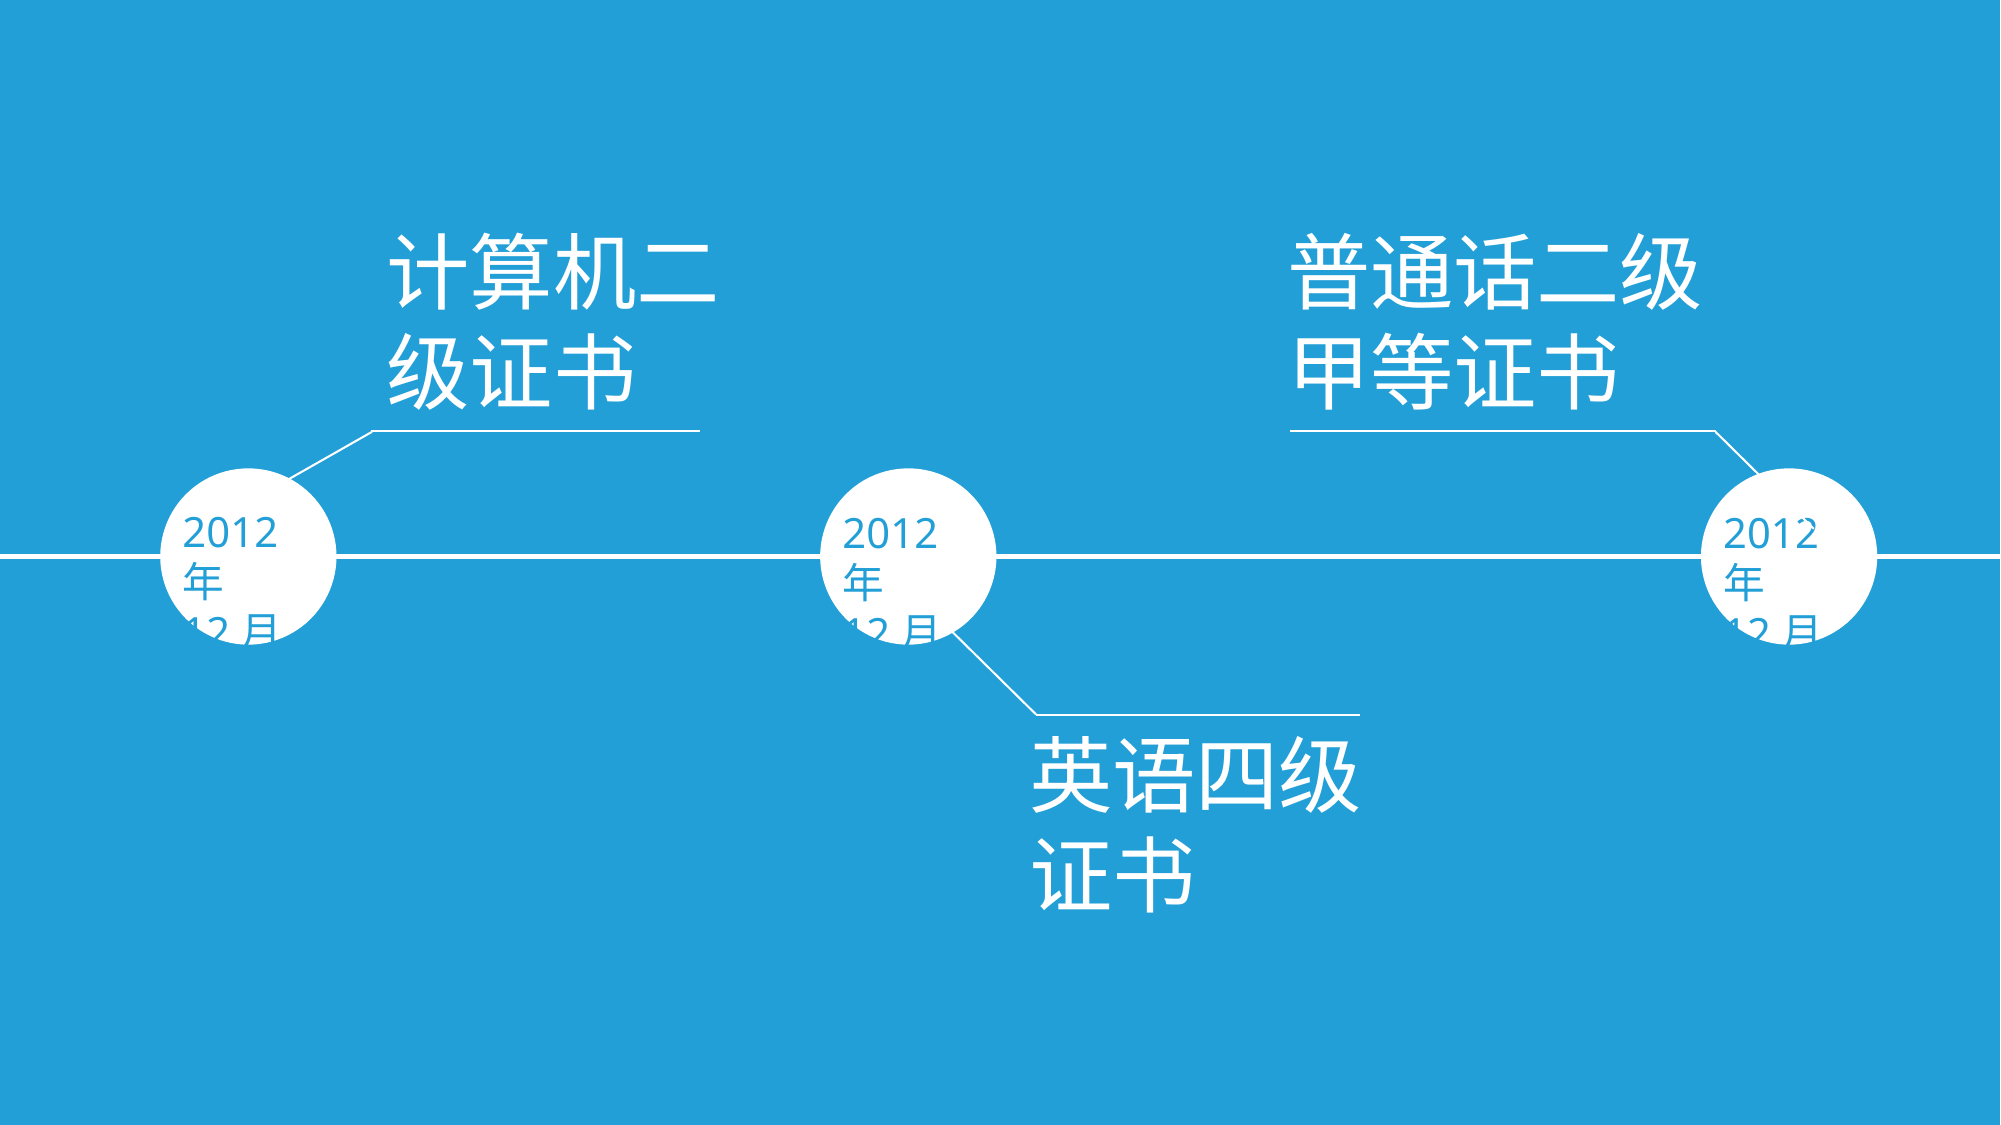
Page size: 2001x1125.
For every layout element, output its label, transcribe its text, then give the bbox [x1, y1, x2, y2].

text_box [820, 522, 827, 556]
text_box 计算机二级证书 [371, 213, 743, 428]
text_box 2012年 12月 [1708, 499, 1883, 556]
text_box [820, 557, 827, 591]
text_box [160, 557, 167, 591]
text_box 2012年 12月 [827, 557, 1002, 664]
text_box [1700, 557, 1708, 591]
text_box [160, 522, 167, 556]
text_box 2012年 12月 [1708, 557, 1883, 665]
text_box [1700, 529, 1708, 556]
text_box 2012年 12月 [167, 498, 343, 556]
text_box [273, 431, 701, 529]
text_box [1814, 471, 1856, 499]
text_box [1289, 431, 1814, 529]
text_box 2012年 12月 [827, 499, 1002, 556]
text_box 普通话二级甲等证书 [1272, 213, 1743, 428]
text_box 2012年 12月 [167, 557, 343, 664]
text_box [841, 468, 976, 499]
text_box 英语四级证书 [1014, 715, 1398, 931]
text_box [182, 468, 273, 498]
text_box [937, 617, 1360, 716]
